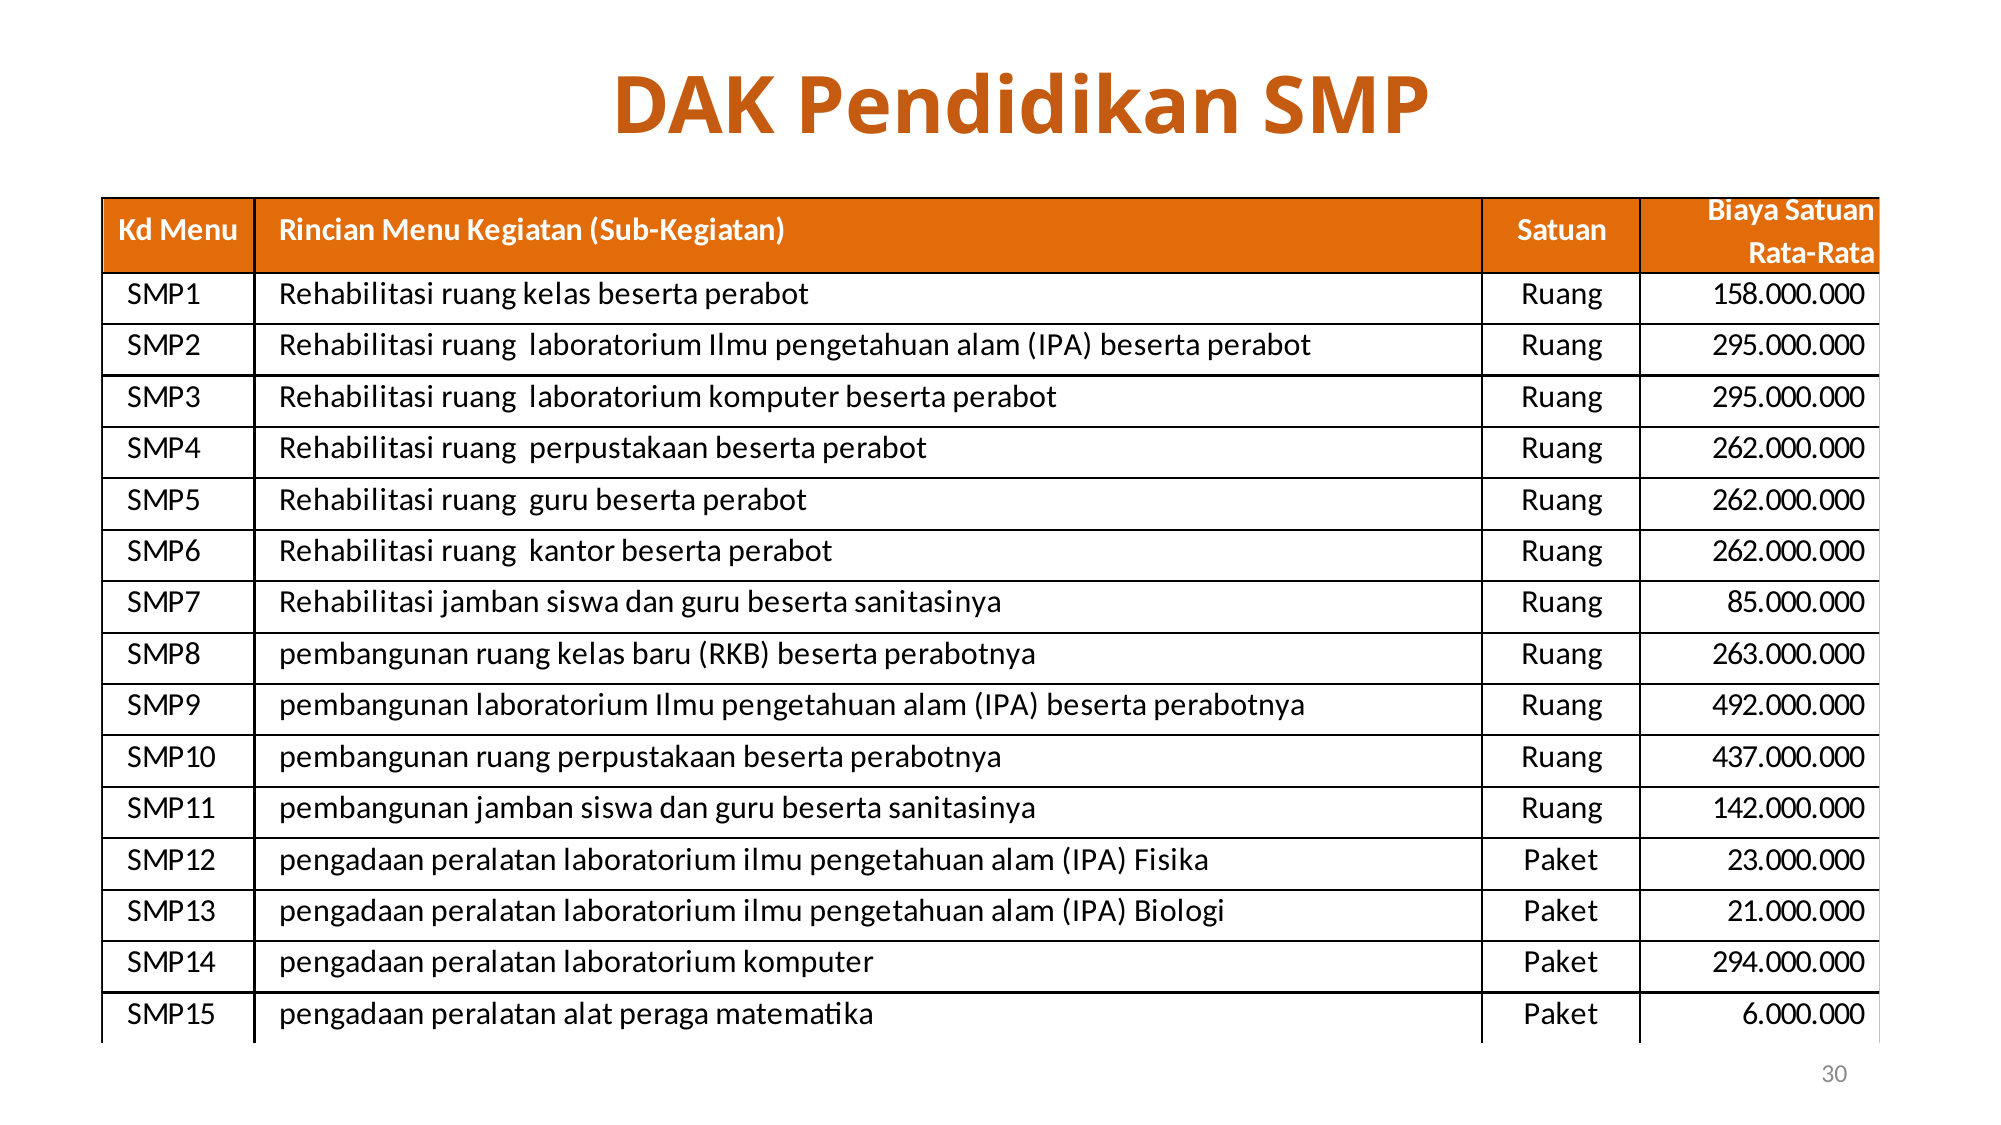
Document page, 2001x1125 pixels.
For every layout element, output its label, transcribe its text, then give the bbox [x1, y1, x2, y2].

slide_number 30 [1412, 1046, 1863, 1103]
text_box DAK Pendidikan SMP [278, 30, 1764, 187]
picture [101, 196, 1882, 1046]
